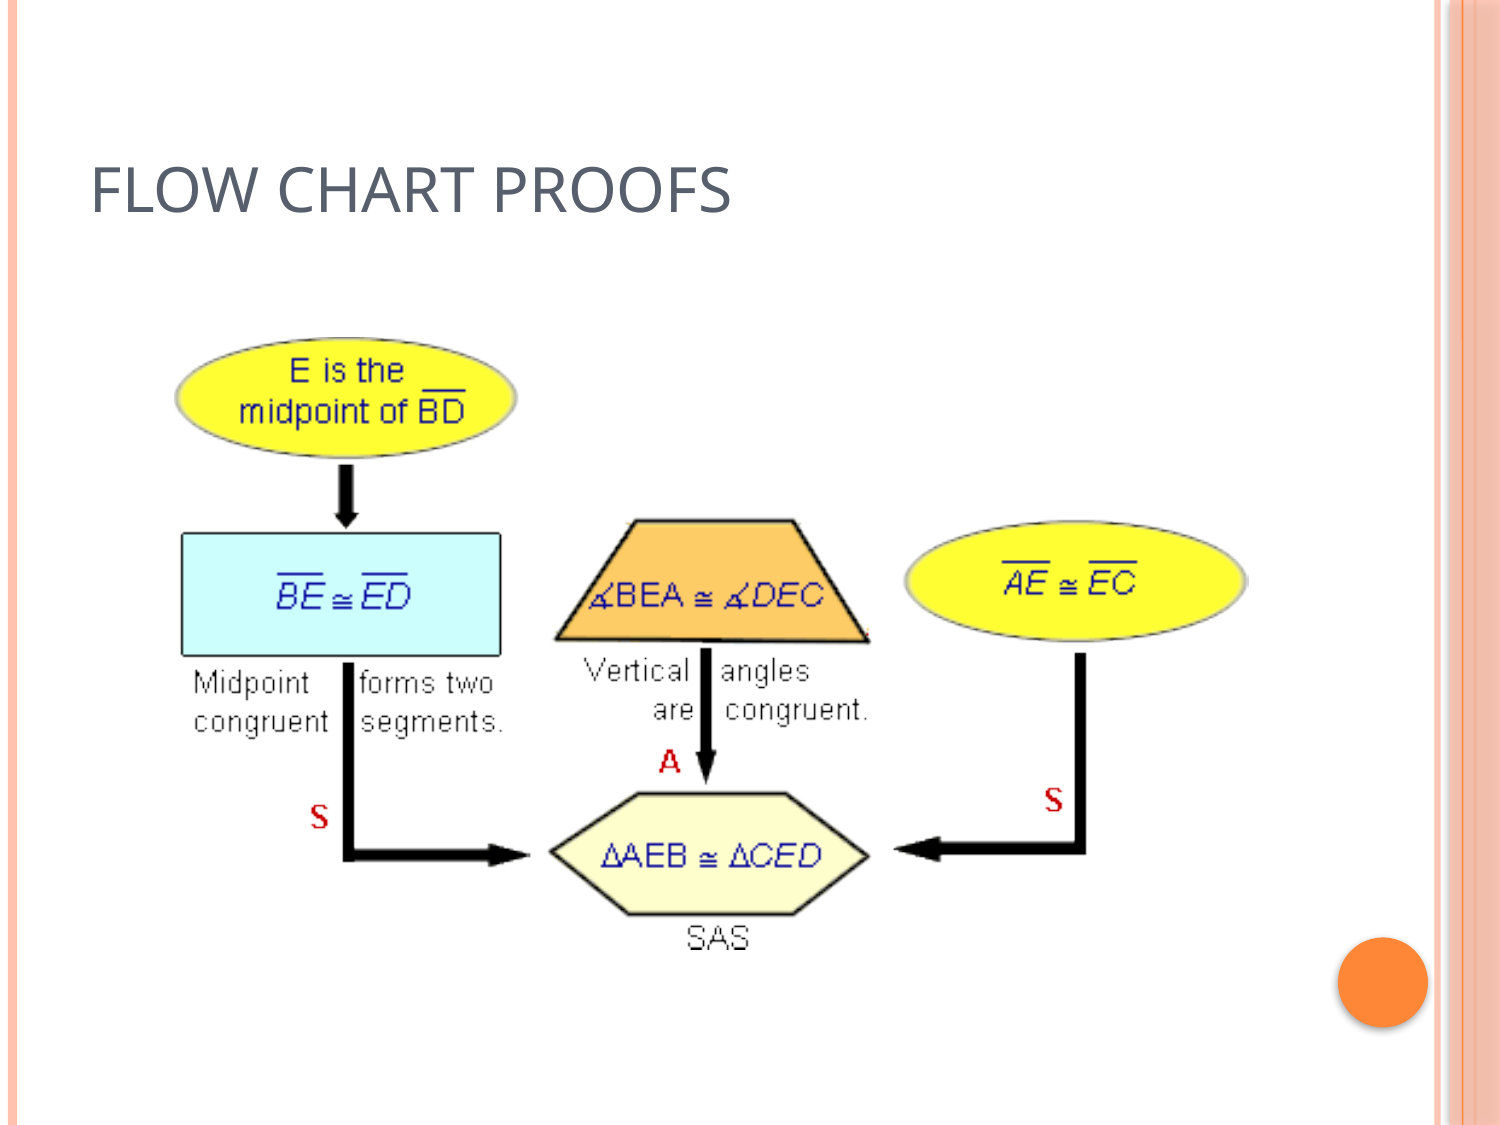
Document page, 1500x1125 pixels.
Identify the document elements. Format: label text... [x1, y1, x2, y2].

title Flow Chart Proofs [75, 45, 1300, 233]
picture [174, 336, 1249, 951]
